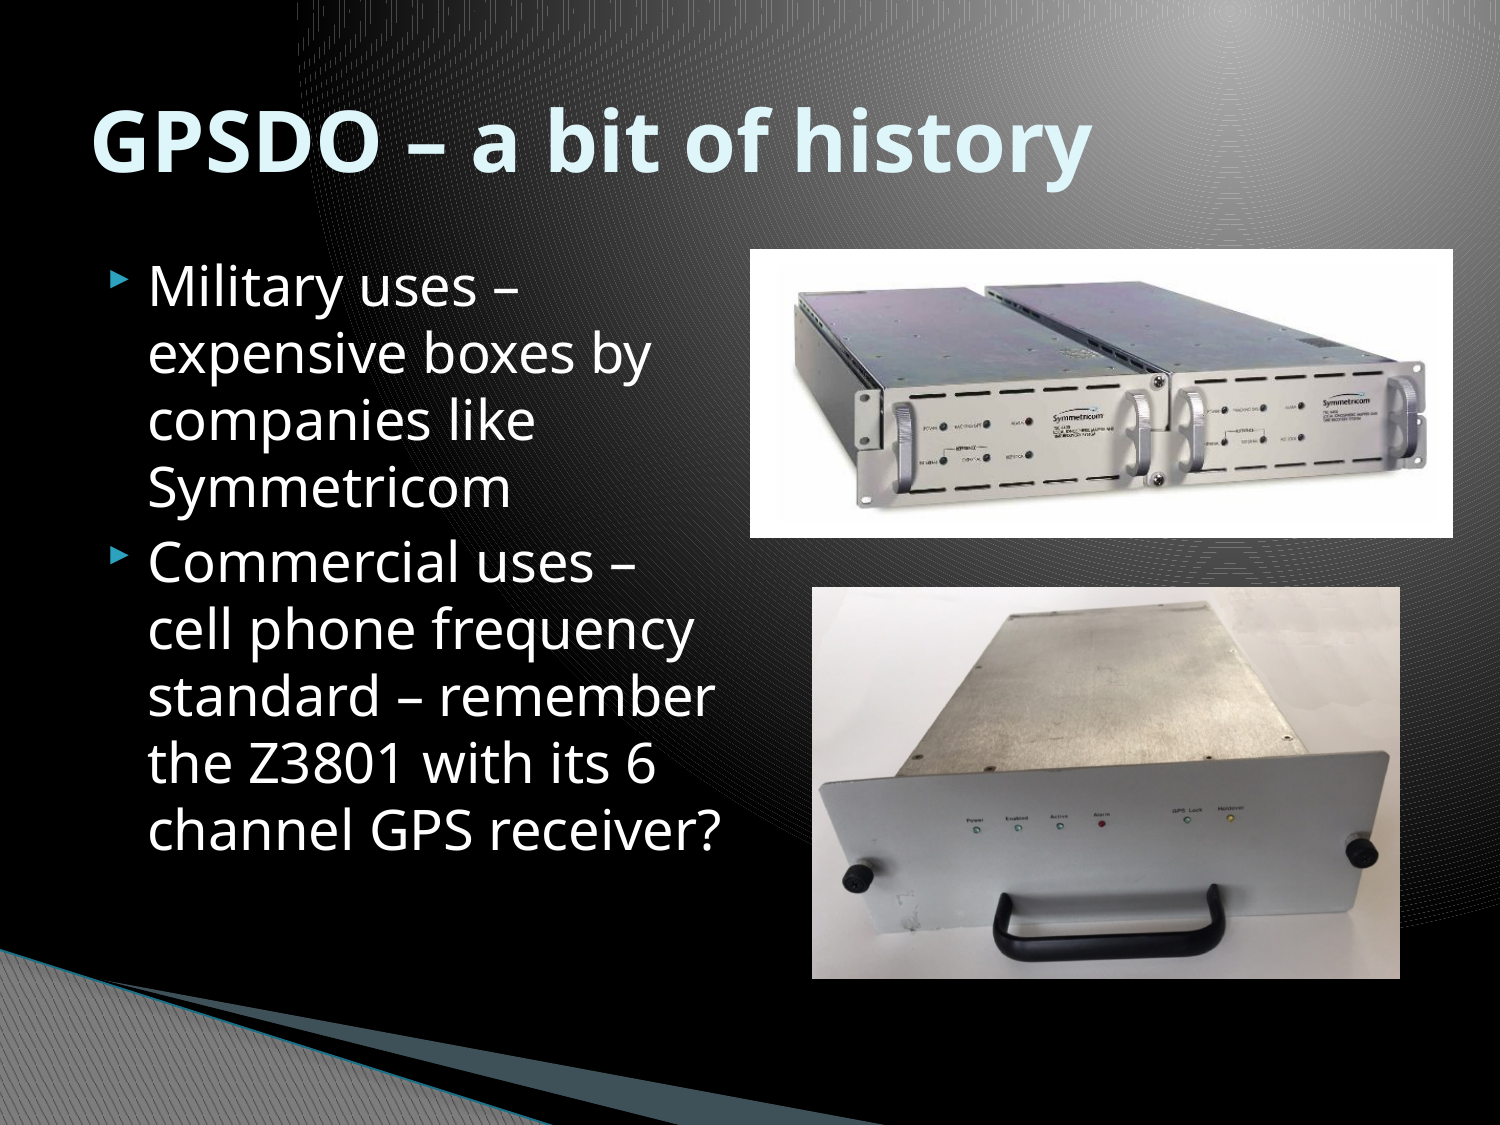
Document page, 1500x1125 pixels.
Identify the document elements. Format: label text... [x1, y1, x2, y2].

list Military uses –expensive boxes by companies like Symmetricom Commercial uses – cell phone frequency standard – remember the Z3801 with its 6 channel GPS receiver? [75, 243, 738, 986]
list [812, 587, 1401, 979]
picture [0, 952, 543, 1125]
picture [749, 249, 1453, 538]
title GPSDO – a bit of history [75, 45, 1425, 233]
